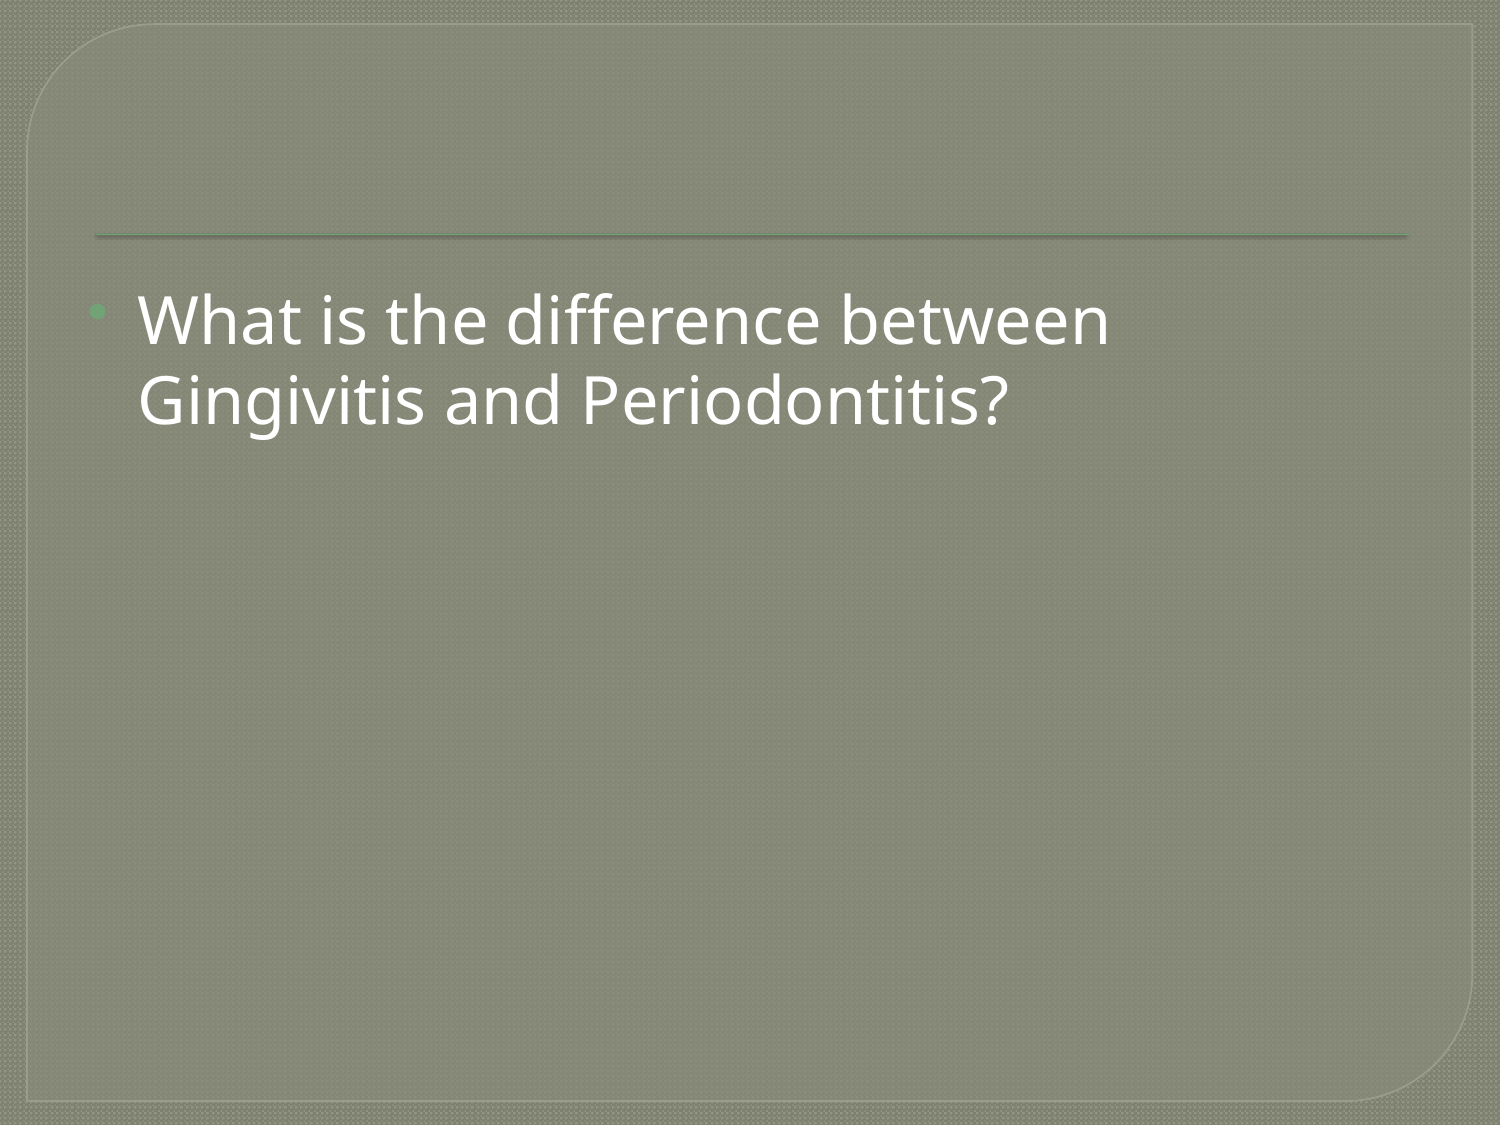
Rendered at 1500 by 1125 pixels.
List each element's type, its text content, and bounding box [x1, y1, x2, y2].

list What is the difference between Gingivitis and Periodontitis? [75, 270, 1425, 1013]
